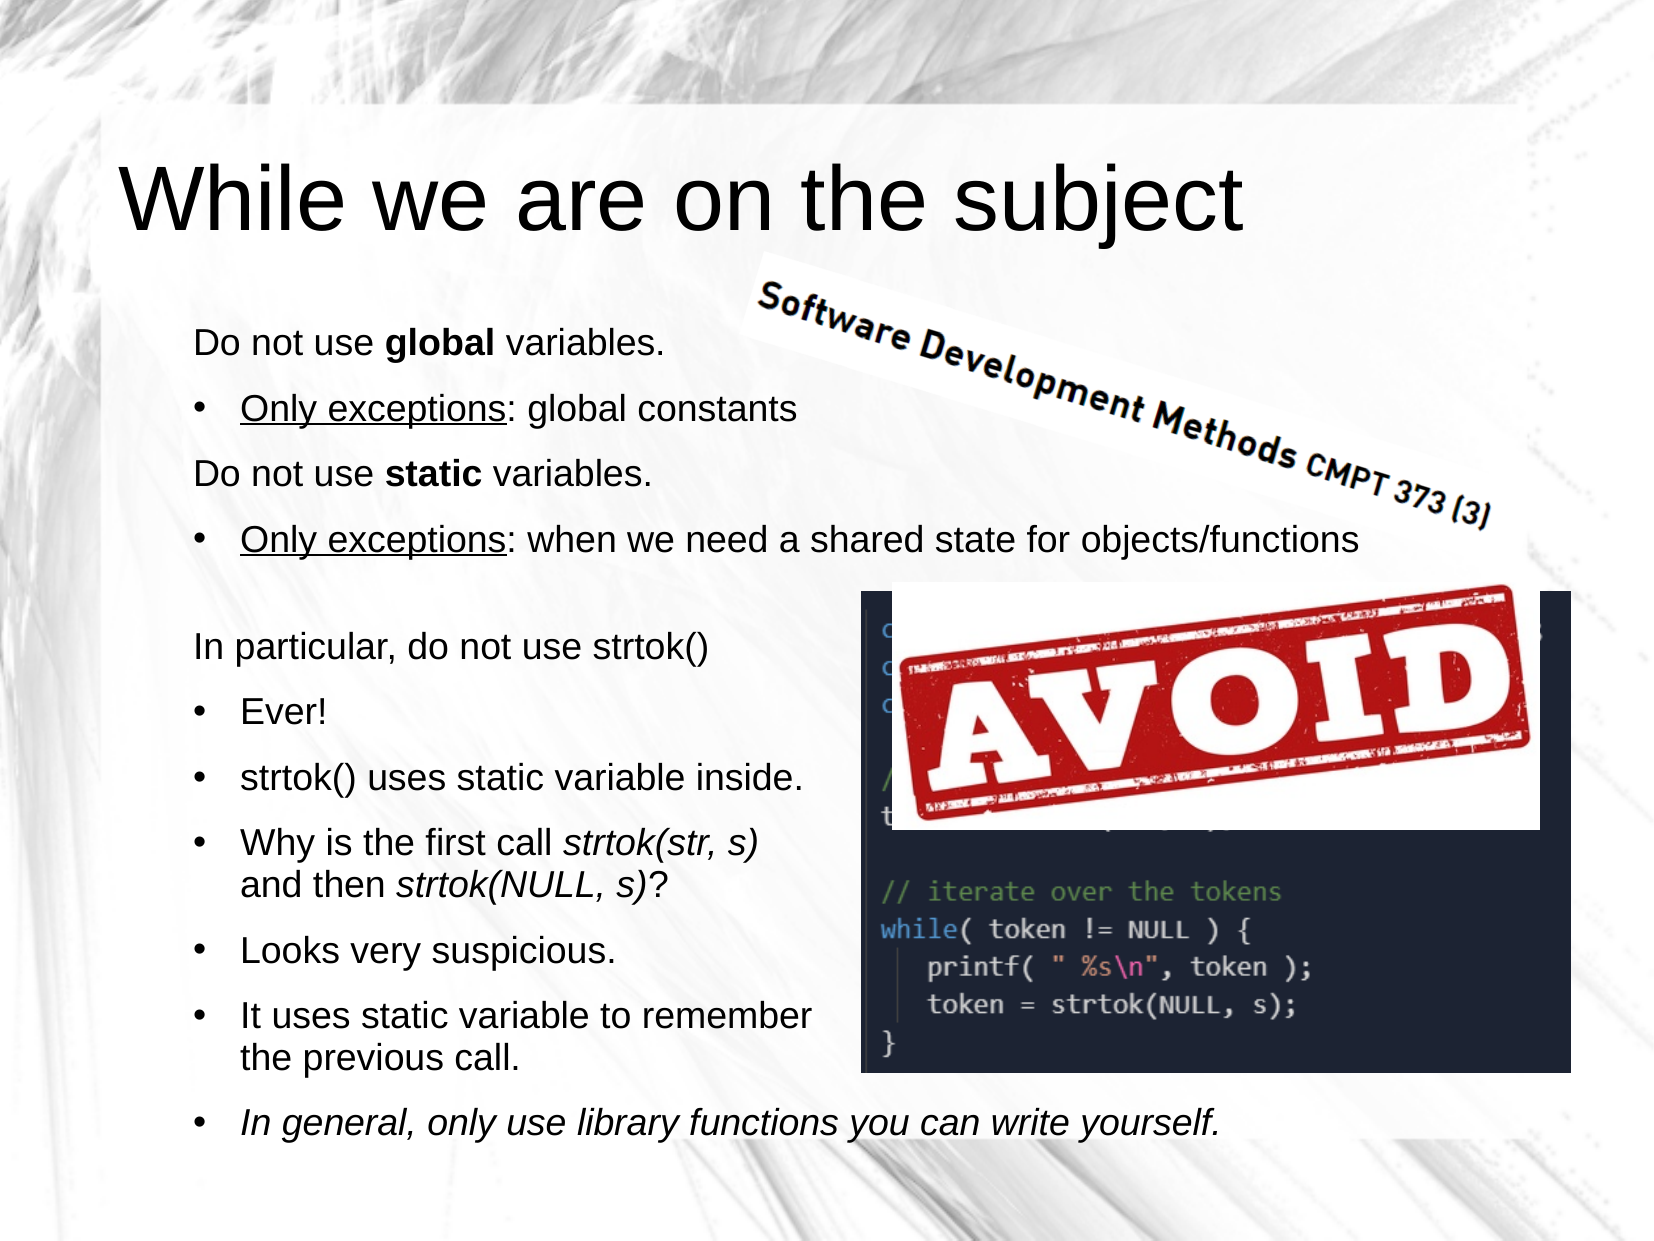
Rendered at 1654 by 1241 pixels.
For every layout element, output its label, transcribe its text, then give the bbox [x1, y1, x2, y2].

picture [0, 0, 1654, 1241]
title While we are on the subject [118, 112, 1506, 281]
list Do not use global variables. Only exceptions: global constants Do not use static variables. Only exceptions: when we need a shared state for objects/functions In particular, do not use strtok() Ever! strtok() uses static variable inside. Why is the first call strtok(str, s) and then strtok(NULL, s)? Looks very suspicious. It uses static variable to remember the previous call. In general, only use library functions you can write yourself. [118, 319, 1571, 1109]
